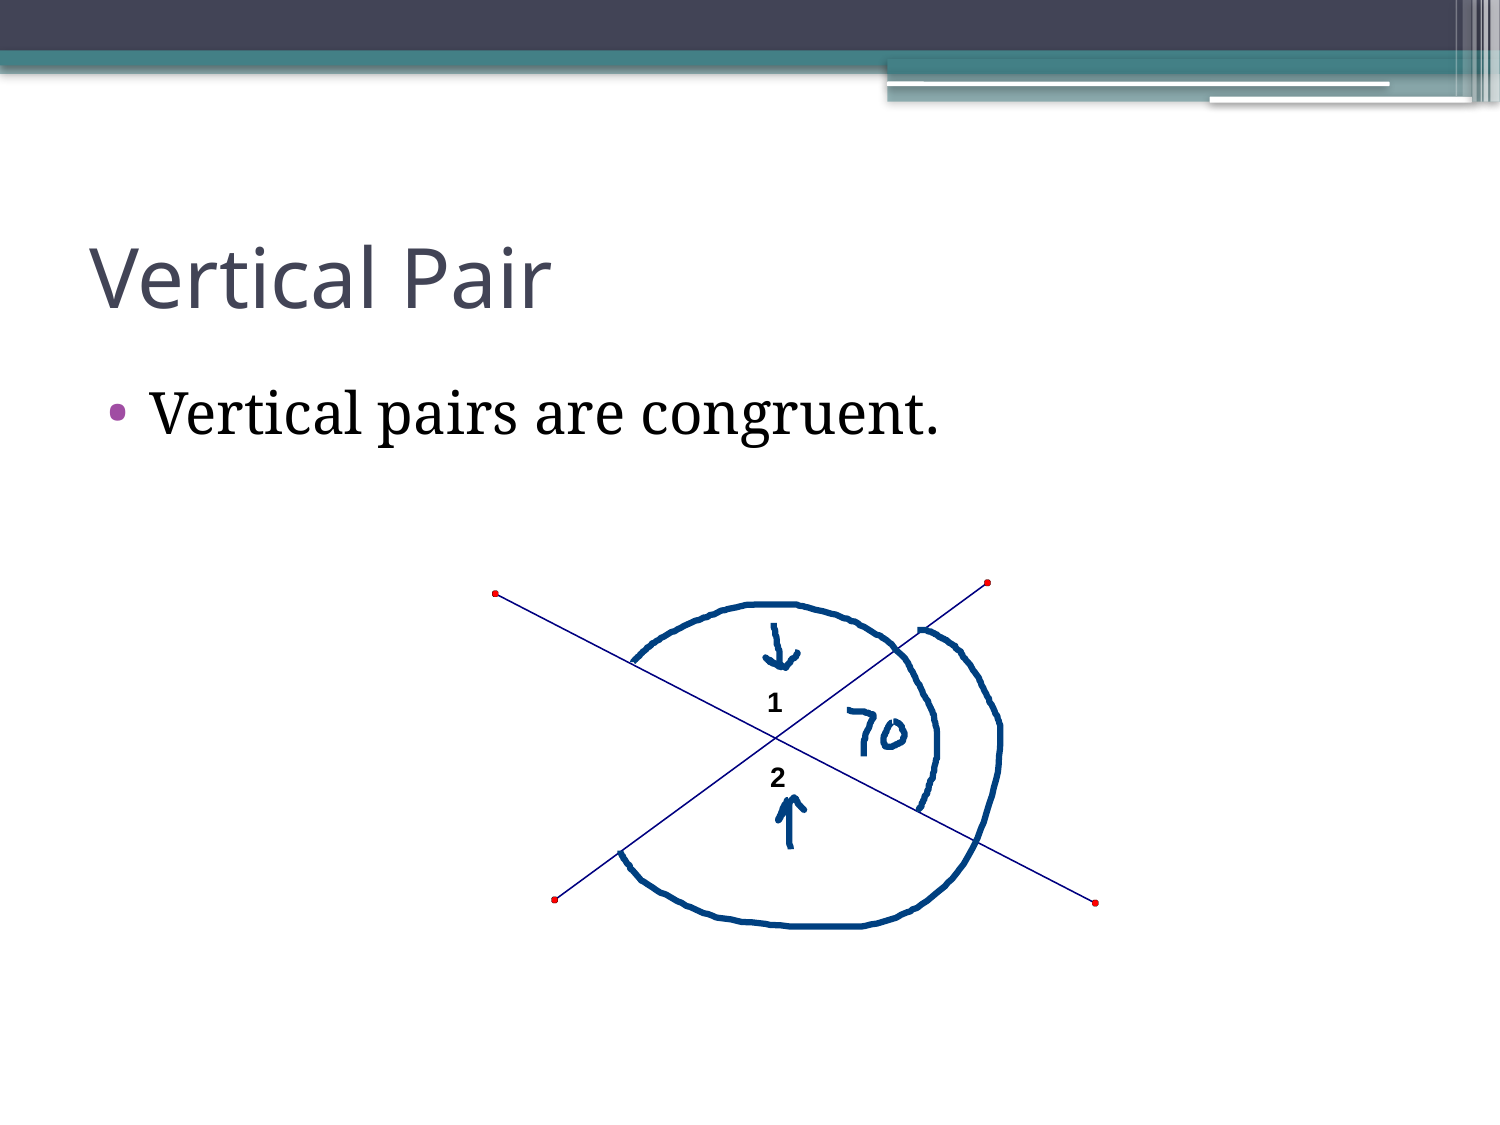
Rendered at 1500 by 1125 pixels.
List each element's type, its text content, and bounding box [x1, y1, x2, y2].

picture [474, 562, 1118, 926]
list Vertical pairs are congruent. [75, 368, 1425, 1079]
title Vertical Pair [75, 187, 1425, 363]
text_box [620, 604, 1001, 927]
